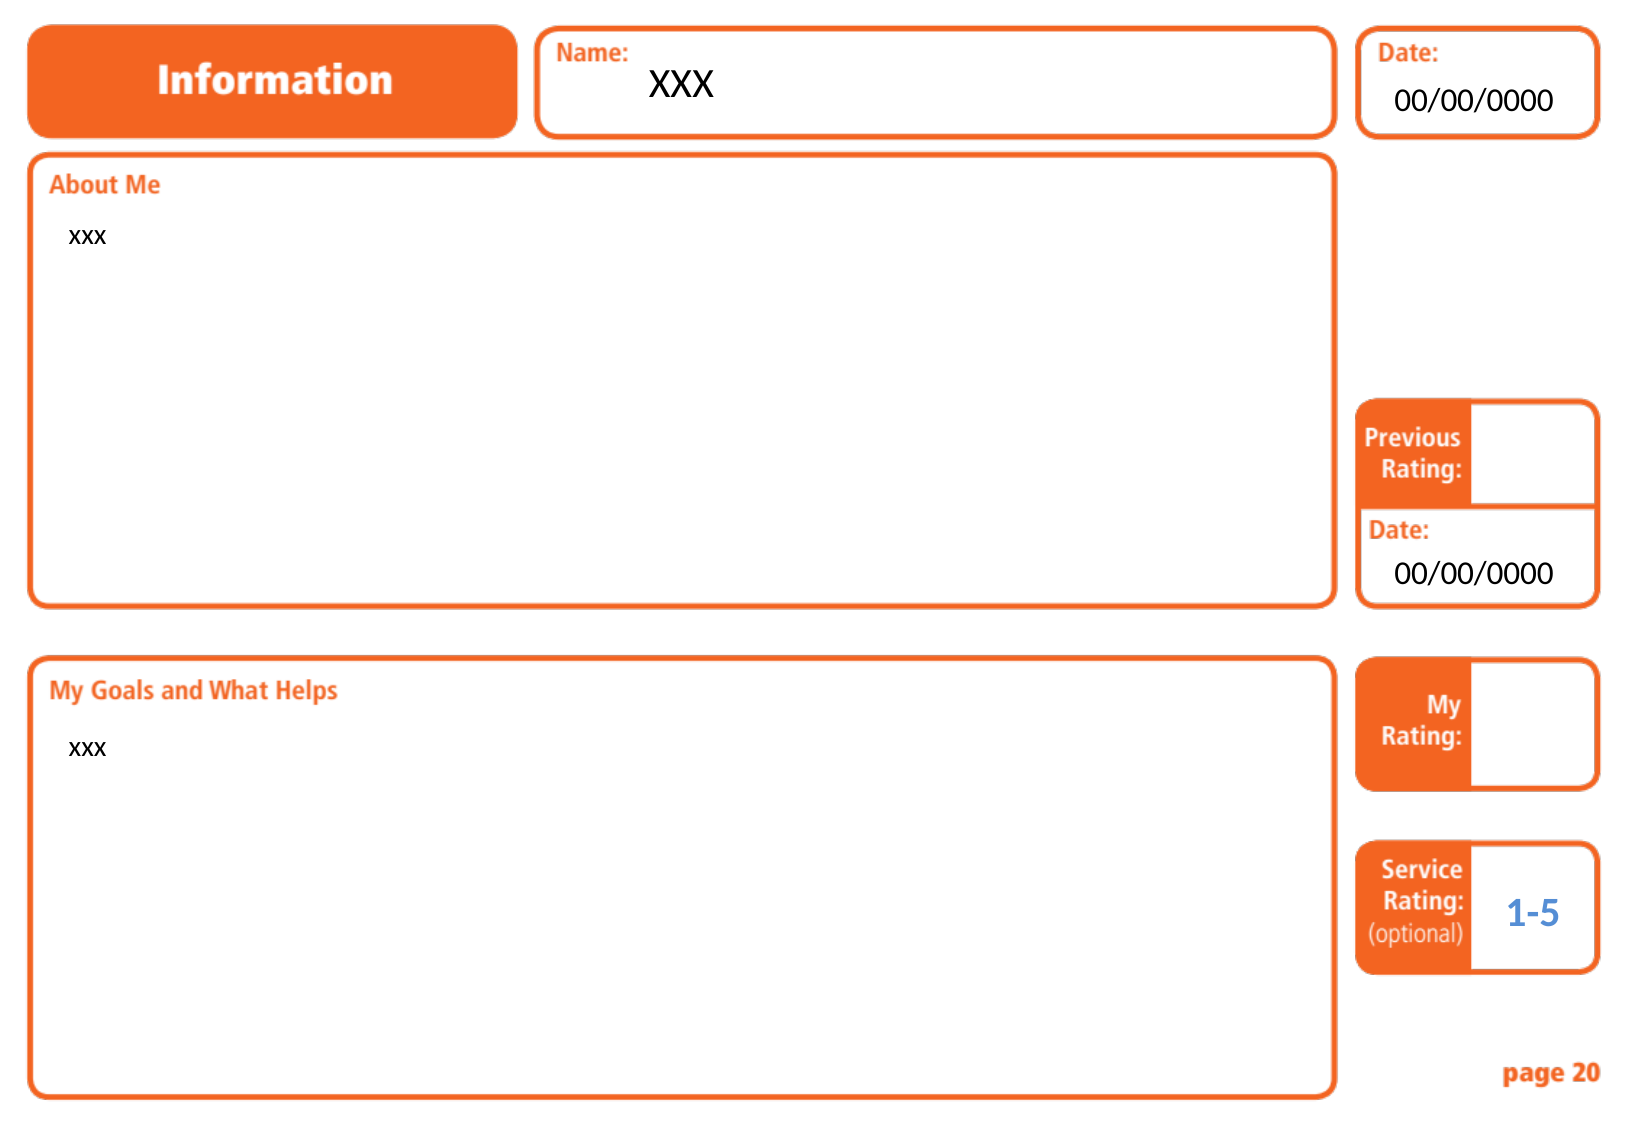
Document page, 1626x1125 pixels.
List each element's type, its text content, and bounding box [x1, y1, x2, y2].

text_box 00/00/0000 [1379, 70, 1569, 126]
text_box 1-5 [1472, 876, 1594, 942]
text_box XXX [633, 48, 1310, 114]
text_box 00/00/0000 [1379, 543, 1569, 599]
text_box xxx [53, 208, 1310, 258]
text_box xxx [53, 720, 1310, 770]
